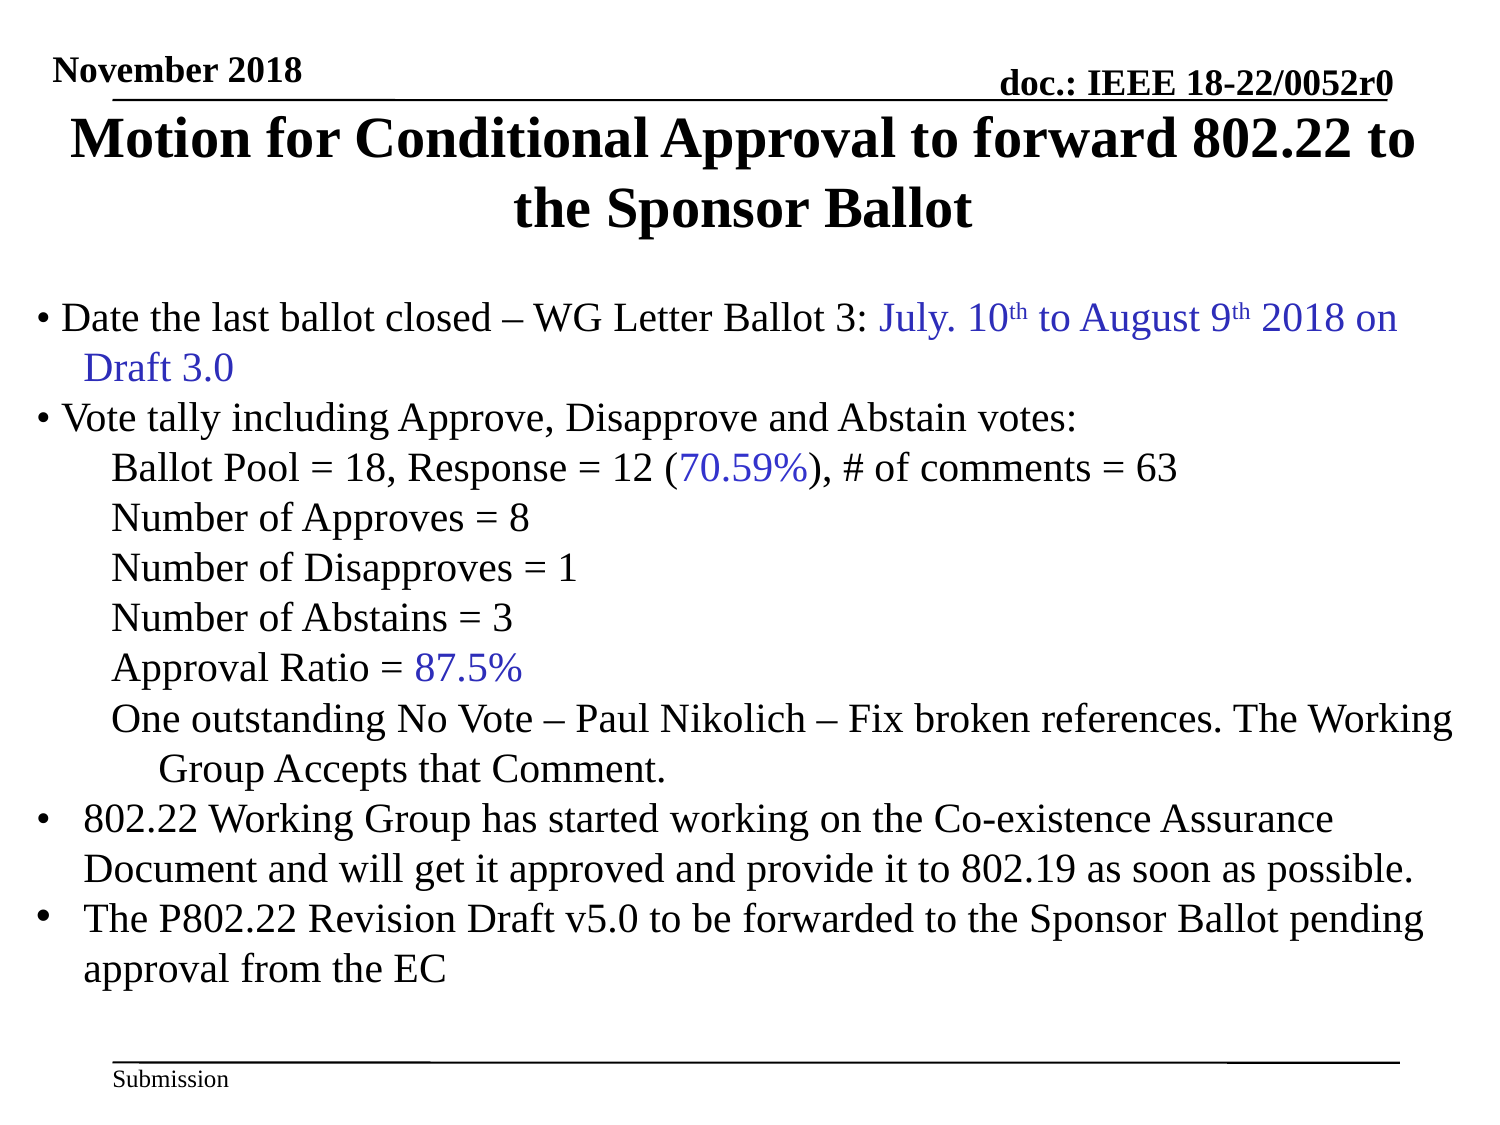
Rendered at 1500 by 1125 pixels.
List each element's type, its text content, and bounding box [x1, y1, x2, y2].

text_box • Date the last ballot closed – WG Letter Ballot 3: July. 10th to August 9th 2018 on Draft 3.0 • Vote tally including Approve, Disapprove and Abstain votes: Ballot Pool = 18, Response = 12 (70.59%), # of comments = 63 Number of Approves = 8 Number of Disapproves = 1 Number of Abstains = 3 Approval Ratio = 87.5% One outstanding No Vote – Paul Nikolich – Fix broken references. The Working Group Accepts that Comment. • 802.22 Working Group has started working on the Co-existence Assurance Document and will get it approved and provide it to 802.19 as soon as possible. The P802.22 Revision Draft v5.0 to be forwarded to the Sponsor Ballot pending approval from the EC [12, 282, 1488, 998]
title Motion for Conditional Approval to forward 802.22 to the Sponsor Ballot [37, 99, 1451, 238]
